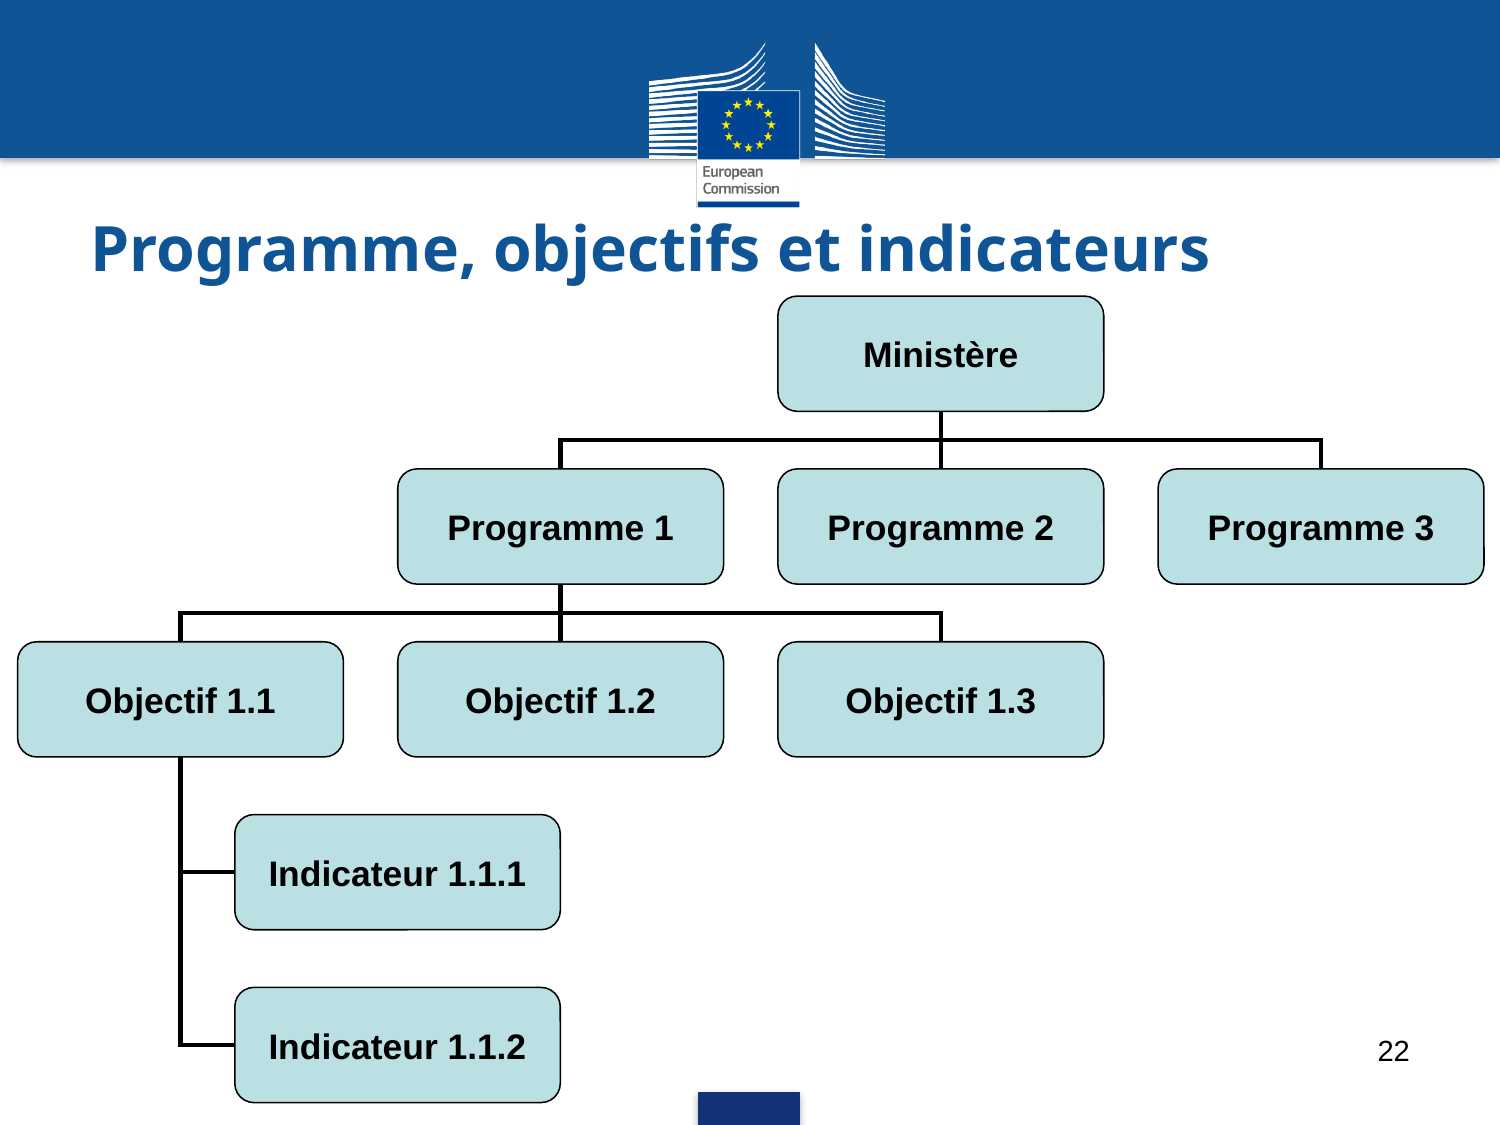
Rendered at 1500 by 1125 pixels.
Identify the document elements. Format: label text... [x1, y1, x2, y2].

picture [649, 42, 885, 152]
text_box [17, 295, 1485, 1103]
title Programme, objectifs et indicateurs [74, 152, 1426, 294]
